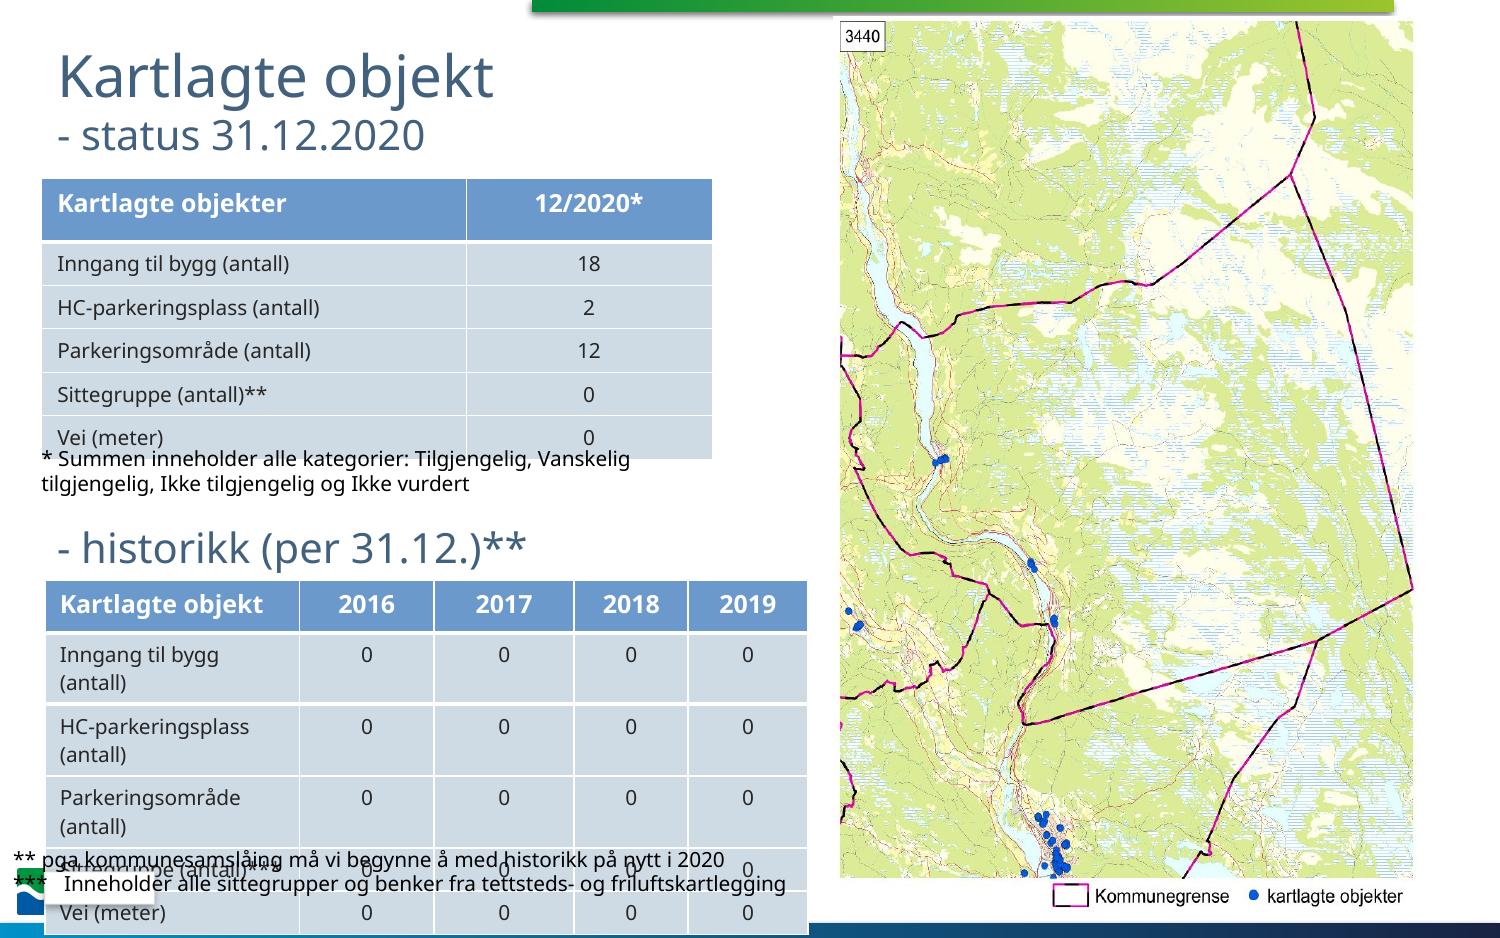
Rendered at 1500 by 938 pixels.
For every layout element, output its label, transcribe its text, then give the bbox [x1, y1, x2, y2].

table_cell 18 [467, 244, 712, 285]
table_cell Inngang til bygg (antall) [46, 635, 299, 702]
table_cell 0 [689, 706, 807, 775]
table_cell 0 [575, 904, 687, 934]
table_cell HC-parkeringsplass (antall) [42, 286, 466, 328]
table_cell 0 [300, 706, 433, 775]
table_header 2019 [689, 581, 807, 631]
table_cell 0 [467, 373, 712, 415]
table_header 2017 [435, 581, 573, 631]
table_cell 0 [435, 635, 573, 702]
table_cell 0 [575, 635, 687, 702]
table_cell 0 [575, 777, 687, 838]
table_cell 0 [689, 892, 807, 934]
table_cell 0 [689, 635, 807, 702]
table_header 2018 [575, 581, 687, 631]
table_header Kartlagte objekt [46, 581, 299, 631]
text_box * Summen inneholder alle kategorier: Tilgjengelig, Vanskelig tilgjengelig, Ikke tilgjengelig og Ikke vurdert [26, 438, 711, 504]
table_cell Sittegruppe (antall)** [42, 373, 466, 415]
table_cell 0 [300, 777, 433, 838]
table_cell 0 [575, 706, 687, 775]
text_box Kartlagte objekt - status 31.12.2020 [42, 24, 828, 167]
table_header 2016 [300, 581, 433, 631]
table_cell 12 [467, 329, 712, 372]
table_cell 2 [467, 286, 712, 328]
table_cell 0 [435, 904, 573, 934]
table_cell 0 [802, 849, 807, 890]
table_cell HC-parkeringsplass (antall) [46, 706, 299, 775]
text_box ** pga kommunesamslåing må vi begynne å med historikk på nytt i 2020 *** Inneholder alle sittegrupper og benker fra tettsteds- og friluftskartlegging [0, 838, 802, 904]
table_cell 0 [300, 635, 433, 702]
table_cell Inngang til bygg (antall) [42, 244, 466, 285]
table_cell Parkeringsområde (antall) [46, 777, 299, 838]
table_cell Vei (meter) [42, 416, 466, 438]
table_header 12/2020* [467, 179, 712, 240]
table_cell 0 [300, 904, 433, 934]
table_header Kartlagte objekter [42, 179, 466, 240]
table_cell 0 [689, 777, 807, 847]
table_cell 0 [435, 706, 573, 775]
table_cell 0 [435, 777, 573, 838]
text_box - historikk (per 31.12.)** [42, 496, 828, 580]
table_cell 0 [467, 416, 712, 459]
table_cell Parkeringsområde (antall) [42, 329, 466, 372]
table_cell Vei (meter) [46, 904, 299, 934]
picture [833, 16, 1419, 913]
